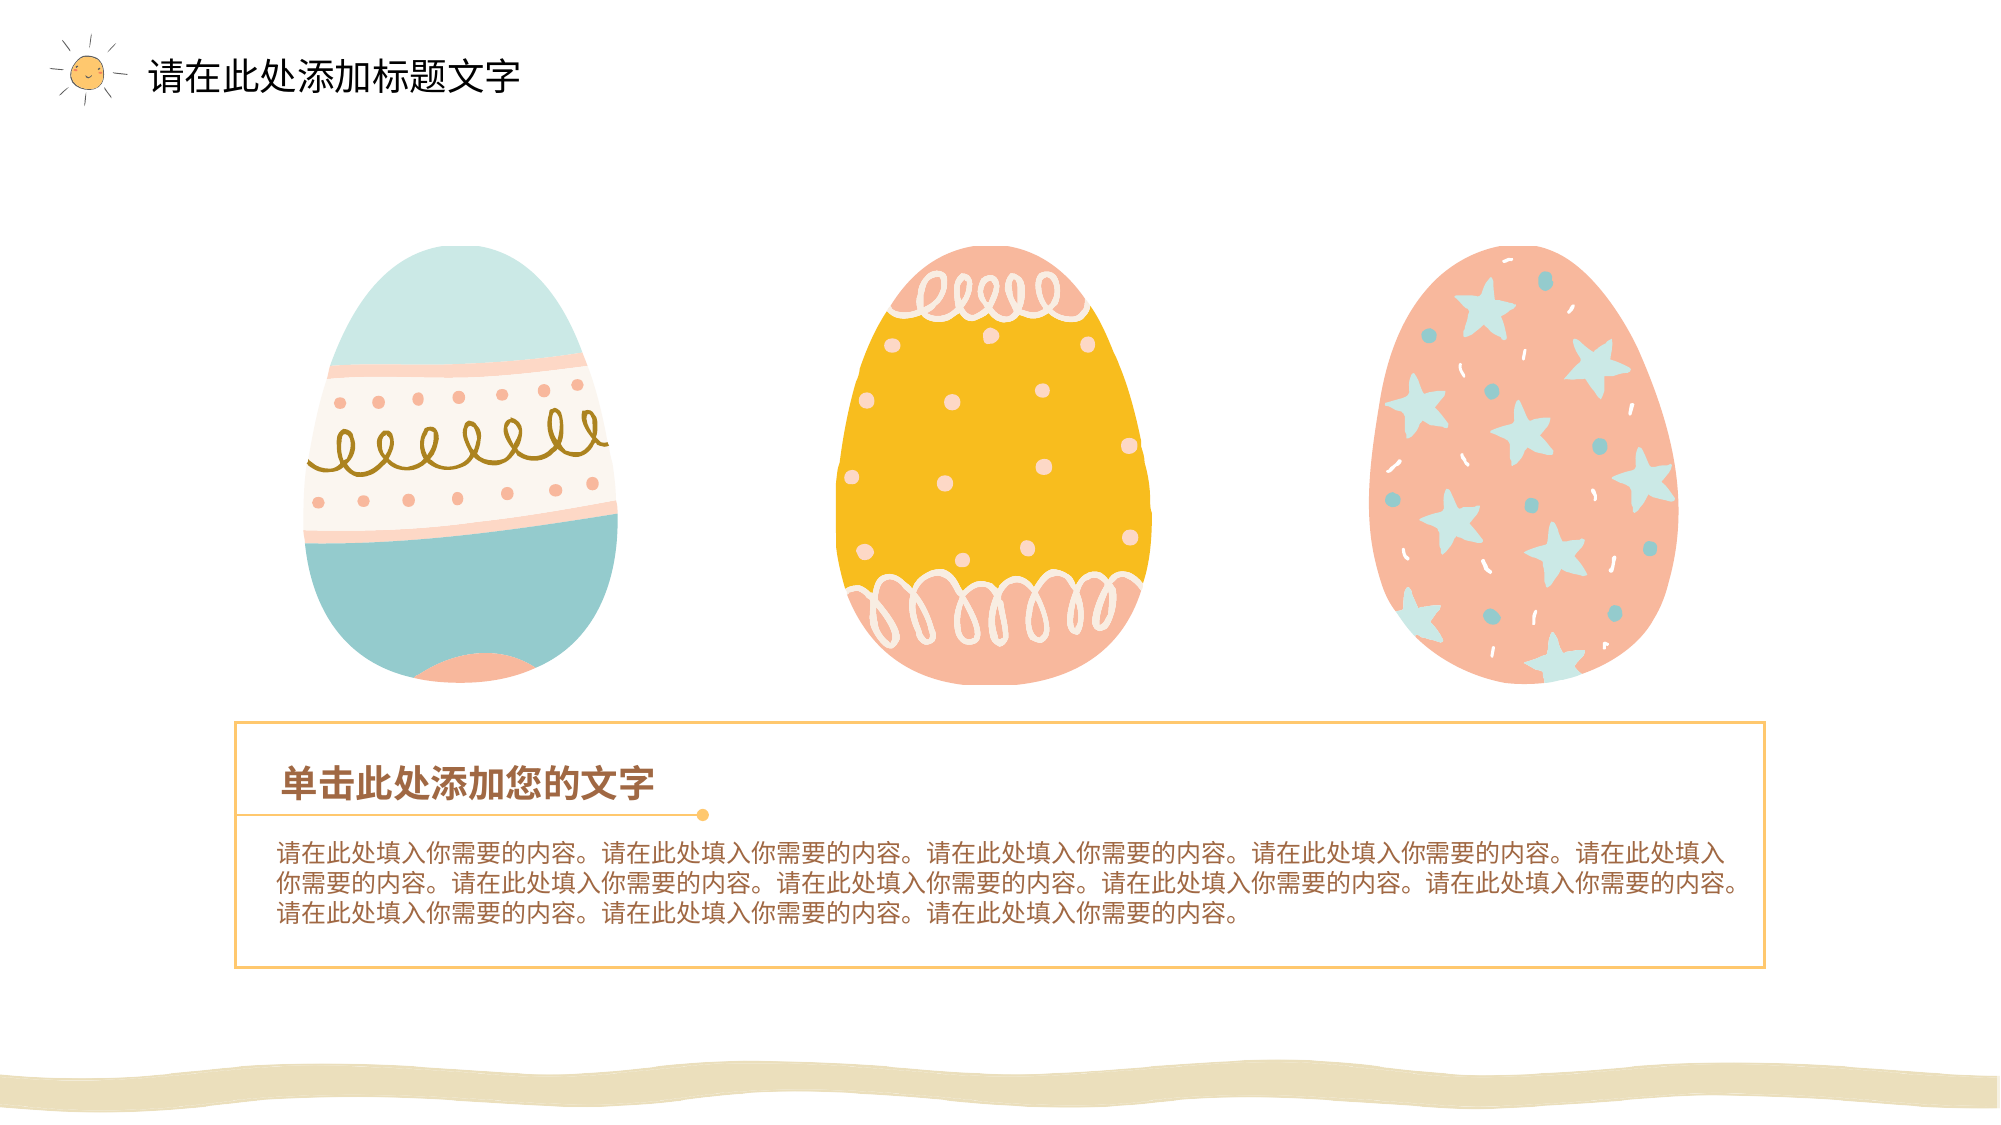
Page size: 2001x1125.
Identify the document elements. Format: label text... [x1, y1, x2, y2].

picture [0, 1049, 2000, 1125]
text_box 单击此处添加您的文字 [265, 752, 703, 812]
picture [835, 246, 1152, 685]
picture [49, 33, 128, 107]
text_box 请在此处添加标题文字 [128, 45, 552, 106]
text_box 请在此处填入你需要的内容。请在此处填入你需要的内容。请在此处填入你需要的内容。请在此处填入你需要的内容。请在此处填入你需要的内容。请在此处填入你需要的内容。请在此处填入你需要的内容。请在此处填入你需要的内容。请在此处填入你需要的内容。请在此处填入你需要的内容。请在此处填入你需要的内容。请在此处填入你需要的内容。 [262, 830, 1748, 935]
picture [303, 246, 620, 685]
picture [1368, 246, 1680, 685]
text_box [234, 721, 1766, 968]
